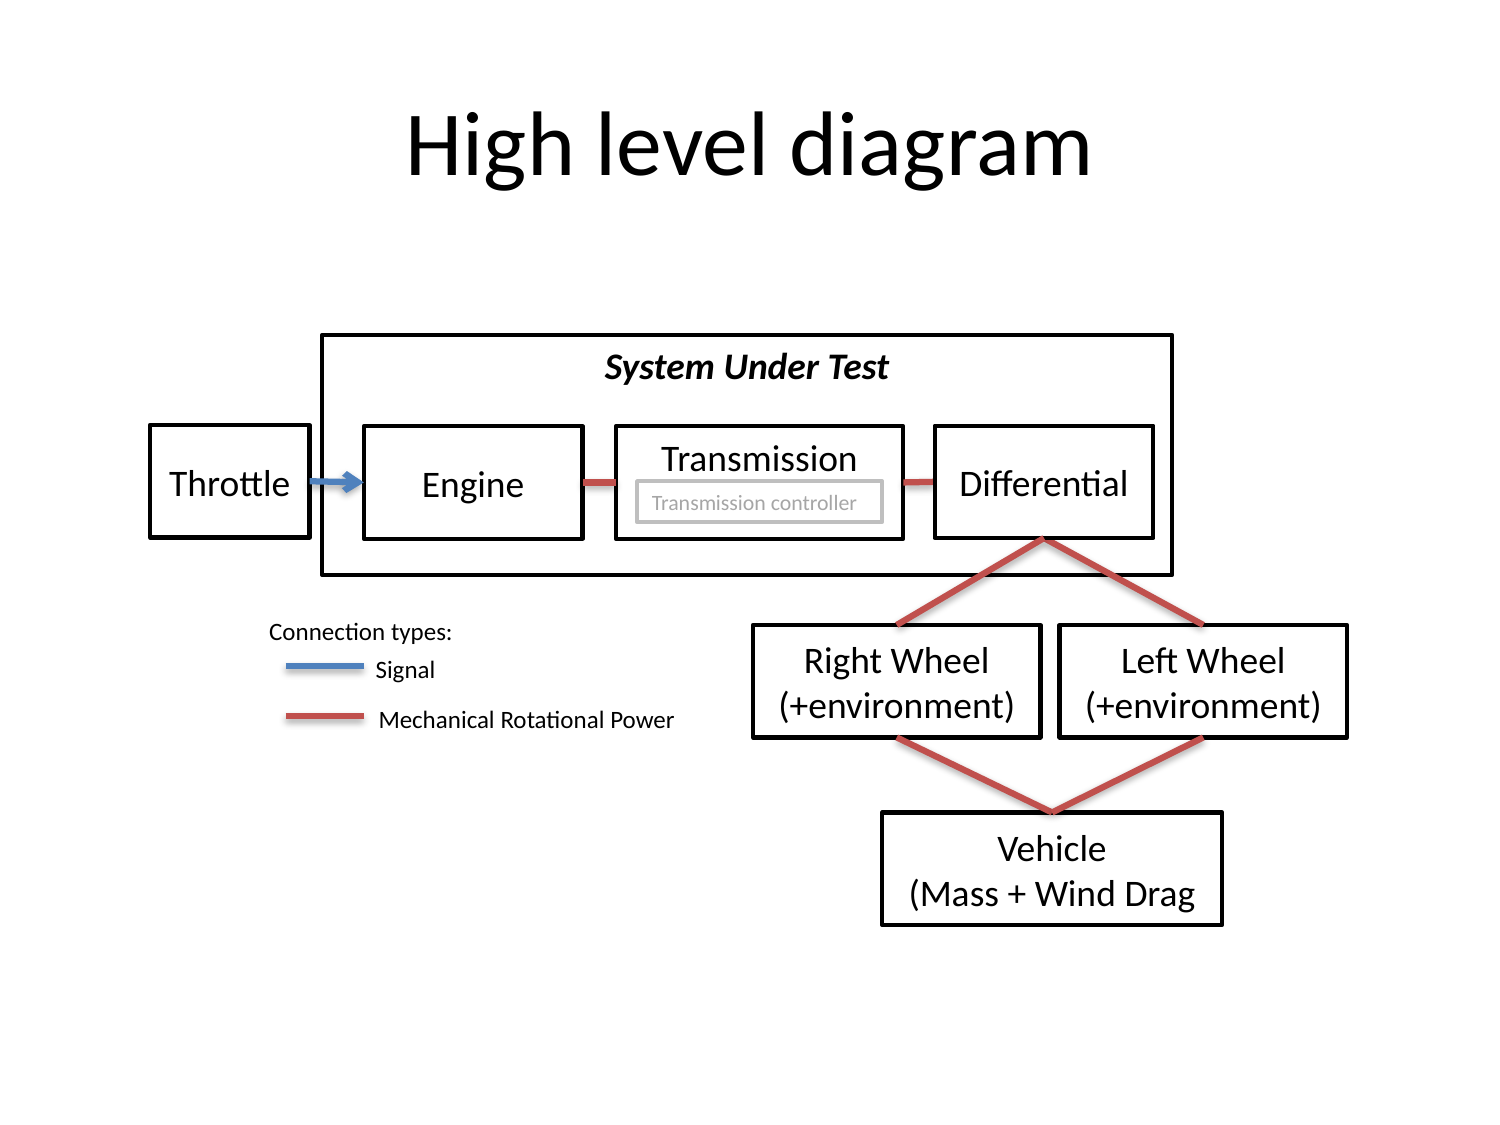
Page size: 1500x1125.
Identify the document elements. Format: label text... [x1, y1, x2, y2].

text_box System Under Test [320, 333, 1174, 536]
text_box System Under Test [320, 493, 892, 577]
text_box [1045, 537, 1204, 626]
text_box Vehicle (Mass + Wind Drag [880, 810, 1224, 927]
text_box Transmission [614, 424, 905, 541]
text_box Right Wheel (+environment) [751, 623, 1043, 740]
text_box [896, 737, 1049, 813]
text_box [254, 608, 693, 772]
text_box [896, 537, 1045, 626]
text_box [1051, 737, 1204, 813]
text_box Transmission controller [635, 479, 884, 524]
text_box Throttle [148, 423, 312, 540]
text_box Engine [362, 424, 585, 541]
title High level diagram [75, 45, 1425, 233]
text_box Differential [933, 424, 1155, 536]
text_box Left Wheel (+environment) [1057, 623, 1349, 740]
